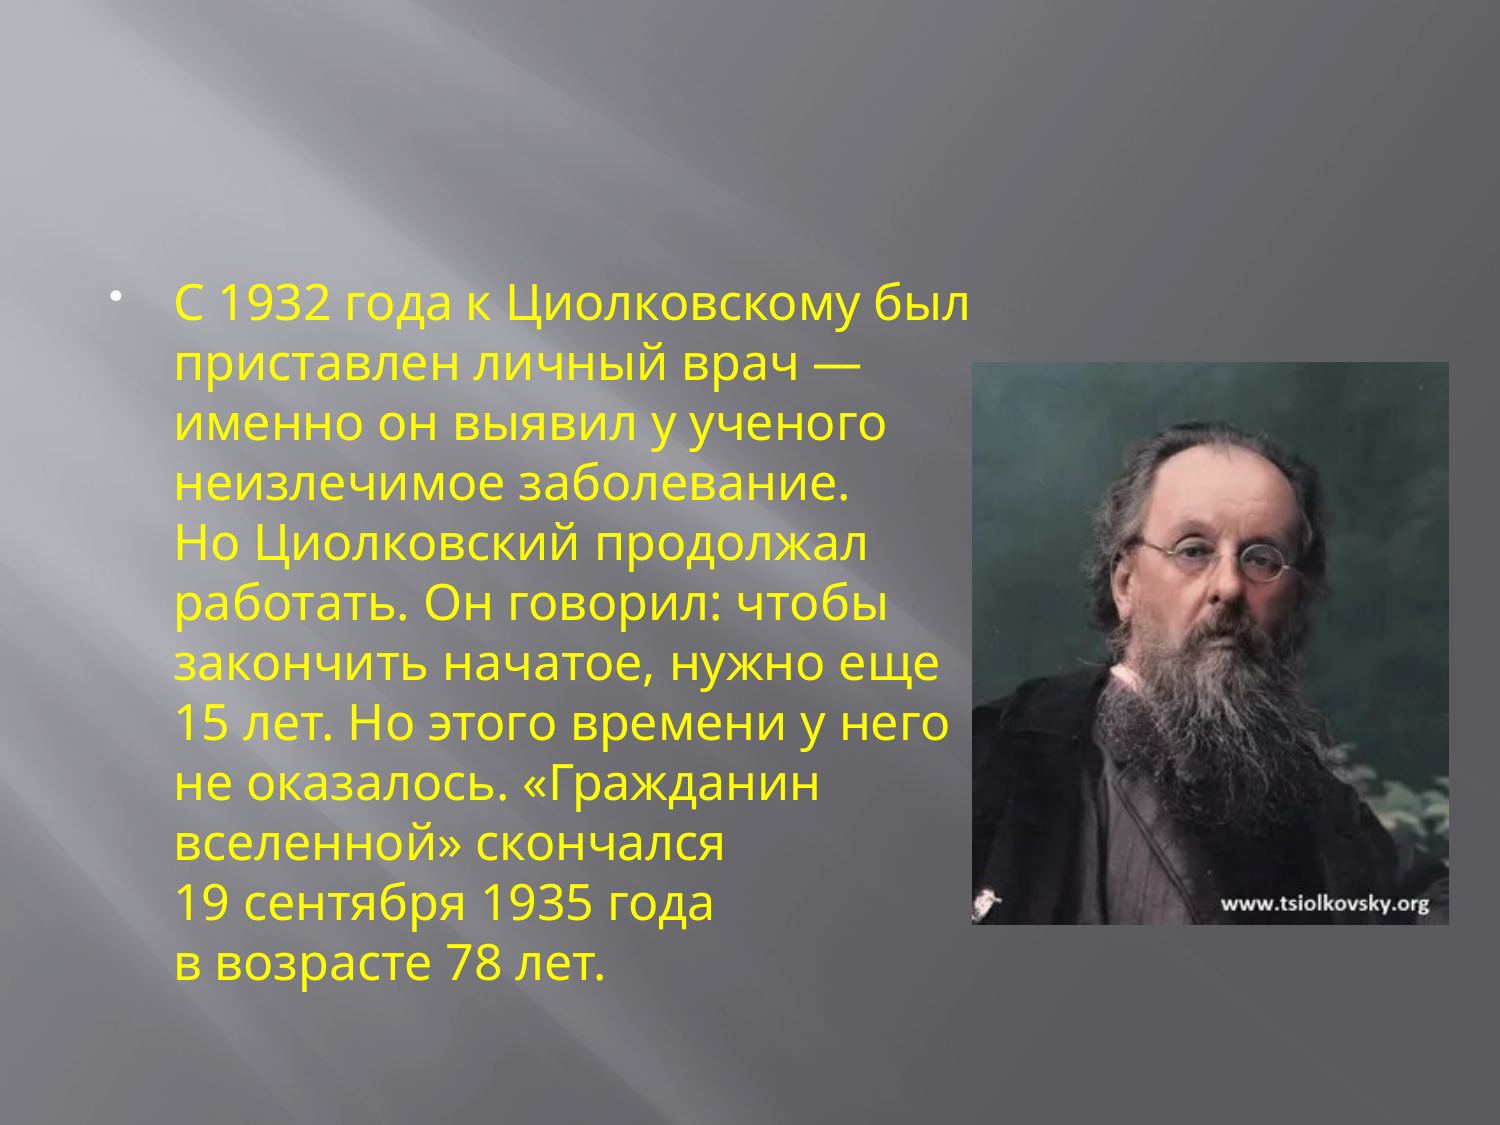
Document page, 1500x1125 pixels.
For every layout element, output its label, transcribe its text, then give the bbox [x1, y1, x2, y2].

picture [971, 362, 1449, 926]
list С 1932 года к Циолковскому был приставлен личный врач — именно он выявил у ученого неизлечимое заболевание. Но Циолковский продолжал работать. Он говорил: чтобы закончить начатое, нужно еще 15 лет. Но этого времени у него не оказалось. «Гражданин вселенной» скончался 19 сентября 1935 года в возрасте 78 лет. [75, 262, 988, 1035]
